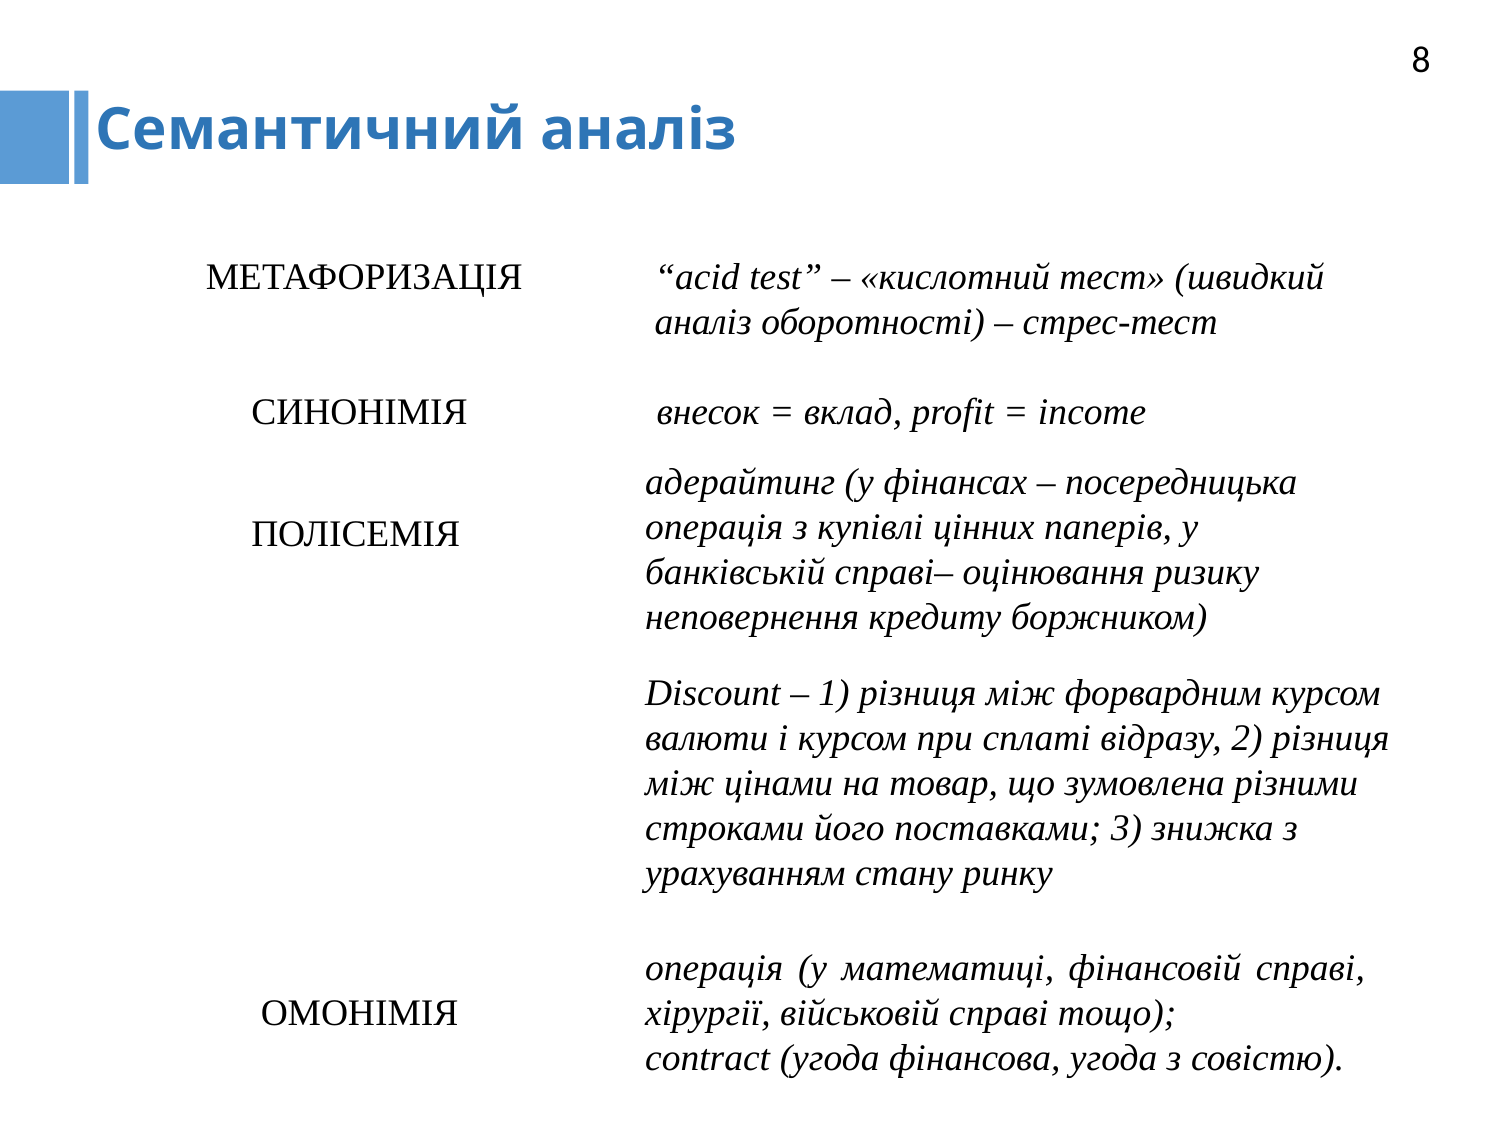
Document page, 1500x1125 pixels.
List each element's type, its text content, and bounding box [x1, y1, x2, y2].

text_box 8 [1236, 27, 1446, 88]
text_box операція (у математиці, фінансовій справі, хірургії, військовій справі тощо); contract (угода фінансова, угода з совістю). [630, 935, 1381, 1085]
text_box ОМОНІМІЯ [246, 980, 483, 1041]
text_box Семантичний аналіз [81, 83, 1500, 169]
text_box адерайтинг (у фінансах – посередницька операція з купівлі цінних паперів, у банківській справі– оцінювання ризику неповернення кредиту боржником) [630, 449, 1381, 645]
text_box внесок = вклад, profit = income [641, 379, 1162, 440]
text_box СИНОНІМІЯ [236, 379, 493, 440]
text_box МЕТАФОРИЗАЦІЯ [191, 244, 538, 304]
text_box ПОЛІСЕМІЯ [236, 501, 476, 562]
text_box “acid test” – «кислотний тест» (швидкий аналіз оборотності) – стрес-тест [639, 244, 1372, 349]
text_box Discount – 1) різниця між форвардним курсом валюти і курсом при сплаті відразу, 2) різниця між цінами на товар, що зумовлена різними строками його поставками; 3) знижка з урахуванням стану ринку [630, 660, 1450, 900]
